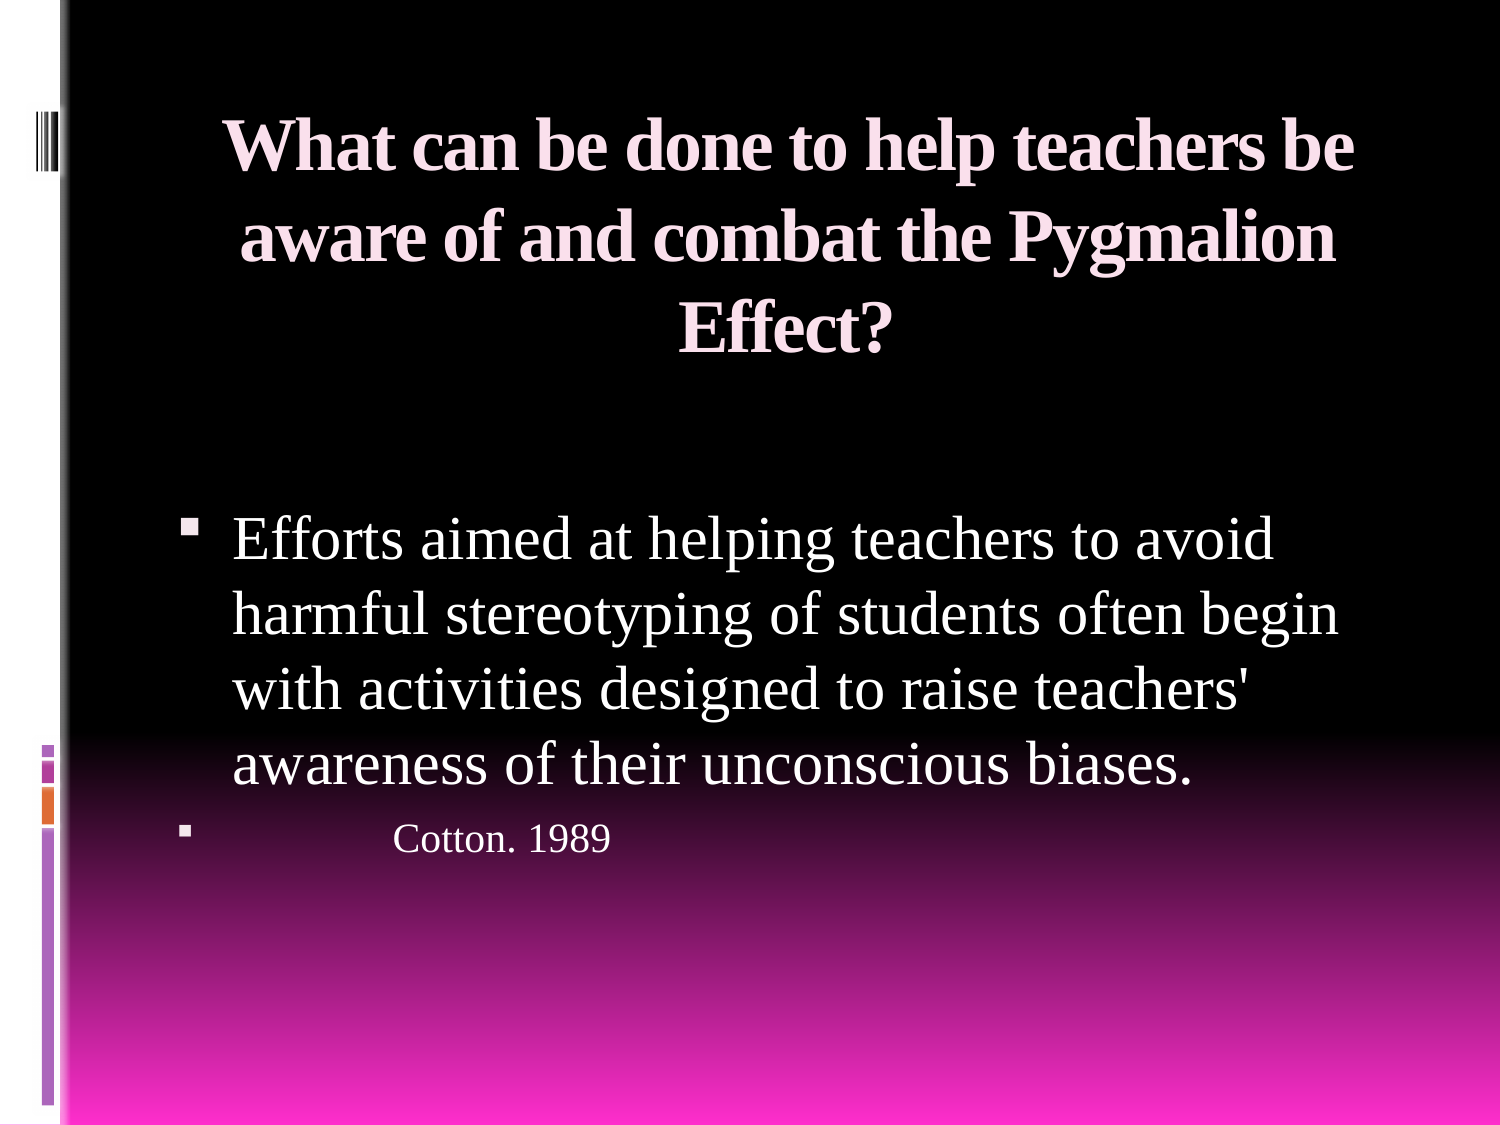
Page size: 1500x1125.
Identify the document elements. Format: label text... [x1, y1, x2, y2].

title What can be done to help teachers be aware of and combat the Pygmalion Effect? [150, 87, 1425, 375]
list Efforts aimed at helping teachers to avoid harmful stereotyping of students often begin with activities designed to raise teachers' awareness of their unconscious biases. Cotton. 1989 [150, 399, 1425, 1043]
